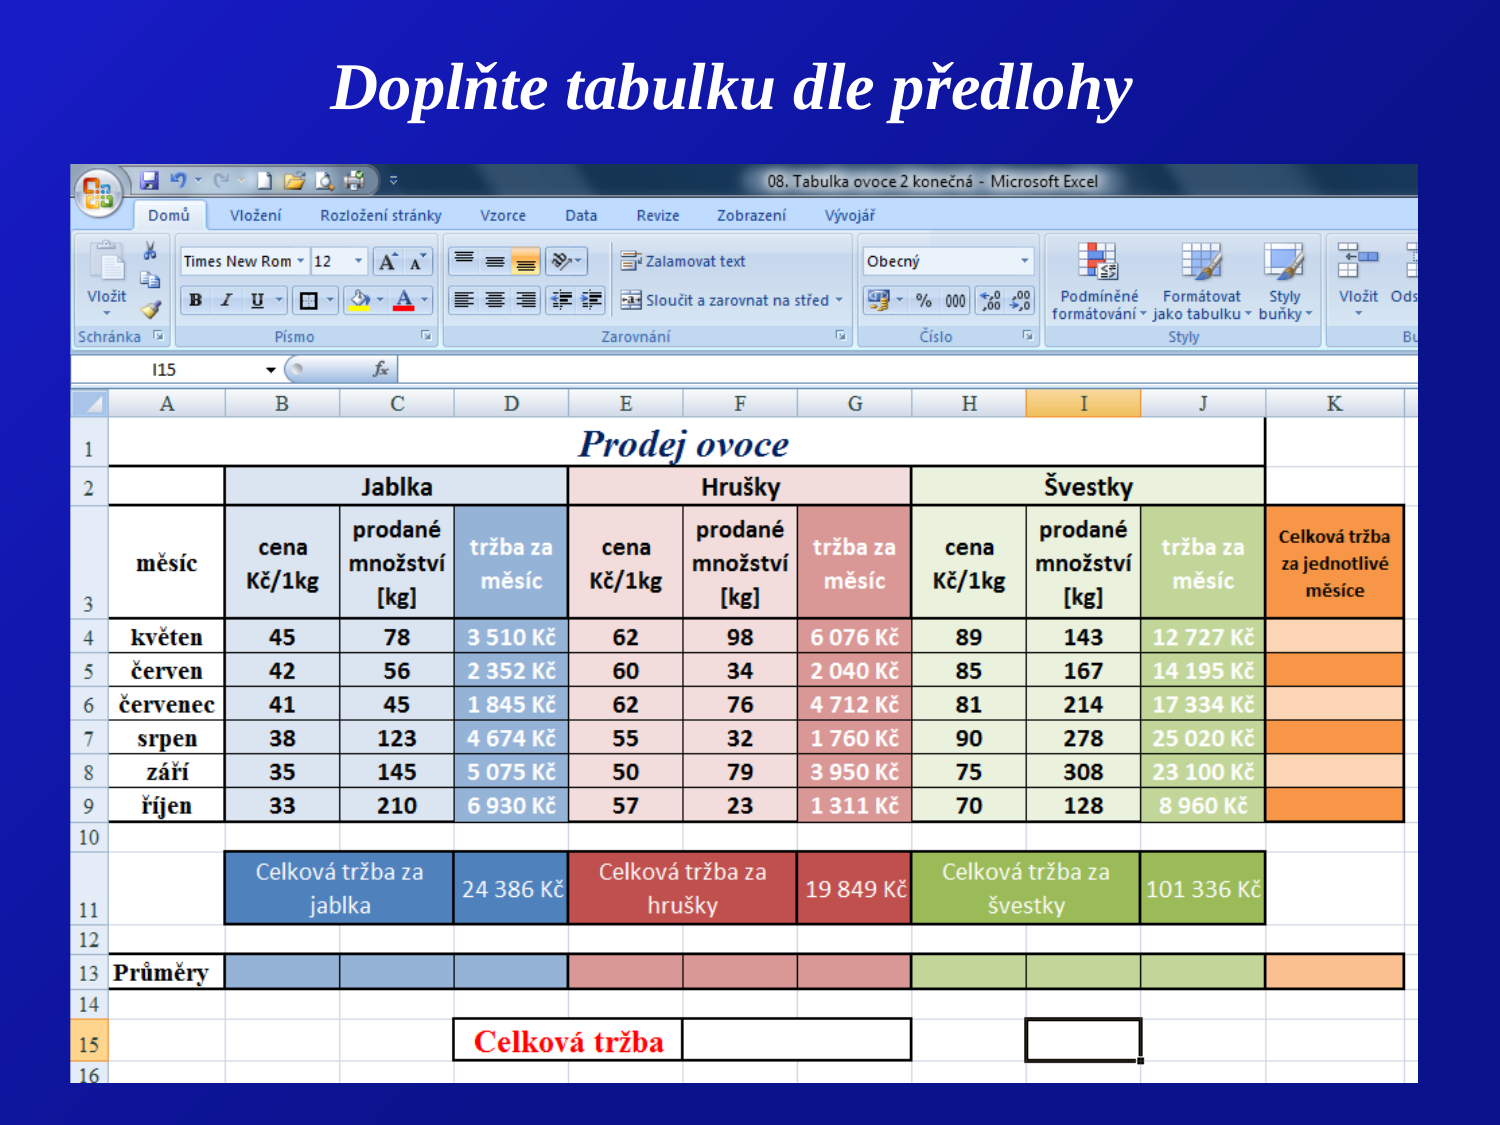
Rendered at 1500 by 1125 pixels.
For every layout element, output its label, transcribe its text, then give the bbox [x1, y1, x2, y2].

text_box Doplňte tabulku dle předlohy [35, 35, 1430, 258]
picture [70, 163, 1419, 1083]
